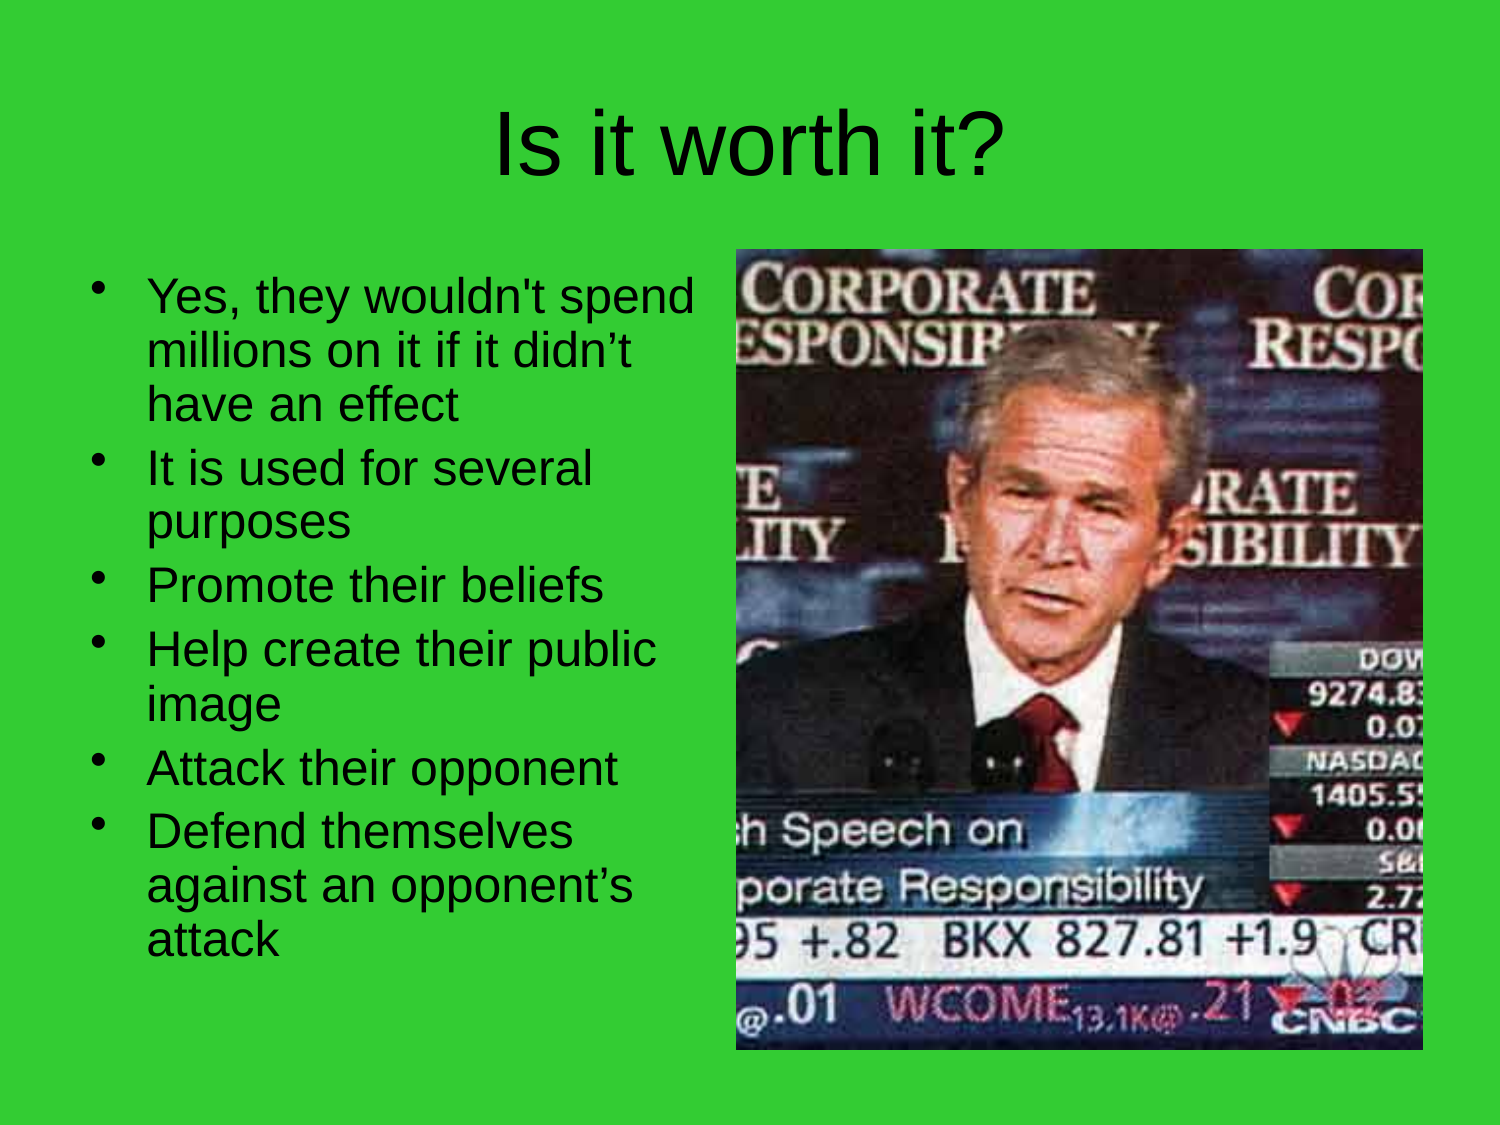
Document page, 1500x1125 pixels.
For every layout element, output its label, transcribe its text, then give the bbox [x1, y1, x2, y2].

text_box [736, 249, 1424, 1051]
title Is it worth it? [75, 45, 1425, 233]
list Yes, they wouldn't spend millions on it if it didn’t have an effect It is used for several purposes Promote their beliefs Help create their public image Attack their opponent Defend themselves against an opponent’s attack [75, 262, 731, 1005]
